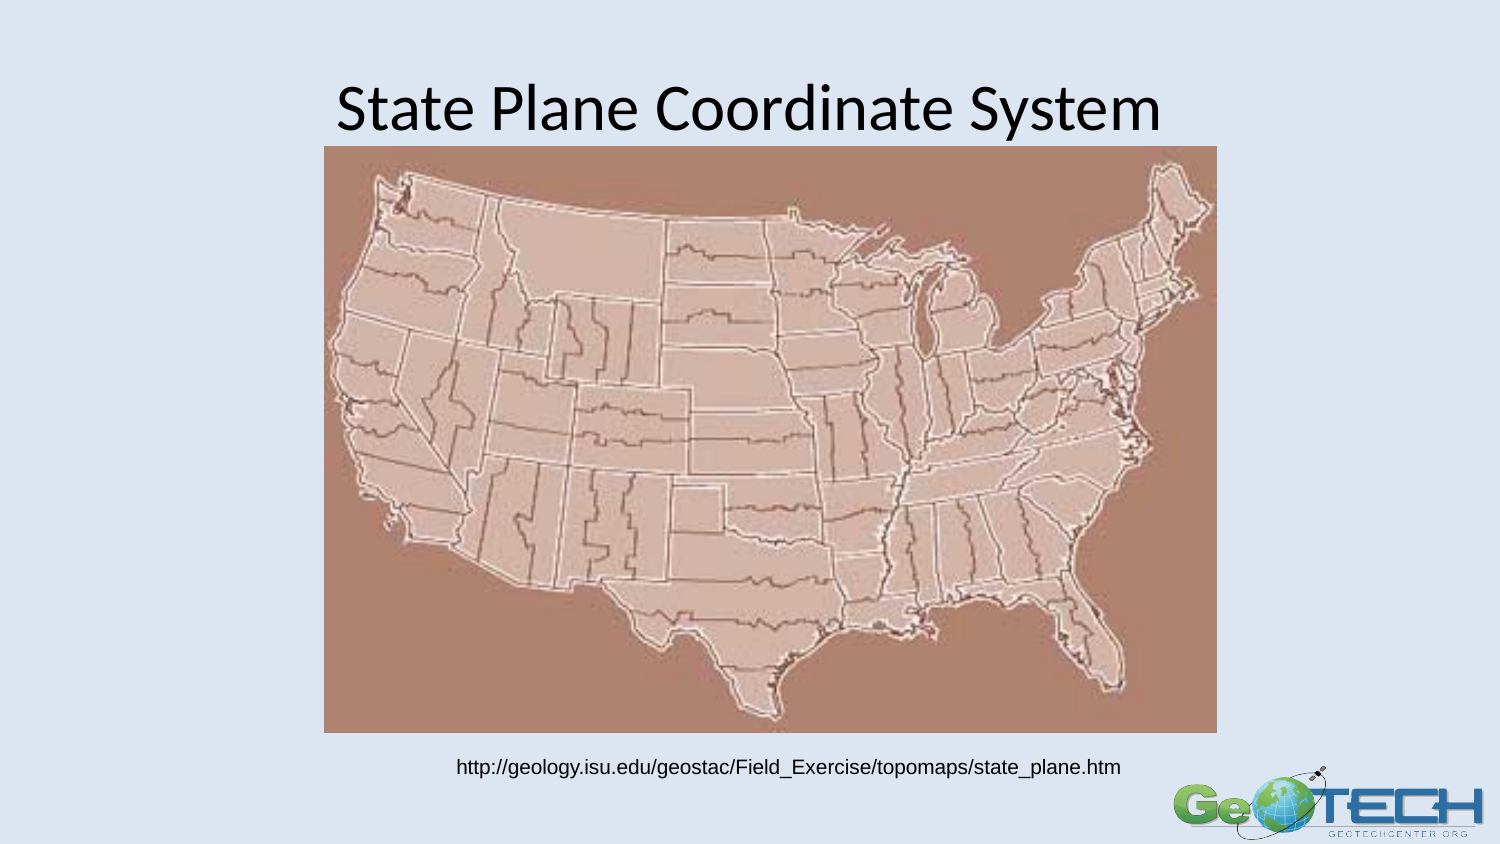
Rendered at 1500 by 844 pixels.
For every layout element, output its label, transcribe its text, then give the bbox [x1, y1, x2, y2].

picture [1162, 762, 1497, 844]
title State Plane Coordinate System [75, 33, 1425, 175]
text_box http://geology.isu.edu/geostac/Field_Exercise/topomaps/state_plane.htm [441, 746, 1137, 787]
picture [324, 146, 1217, 734]
